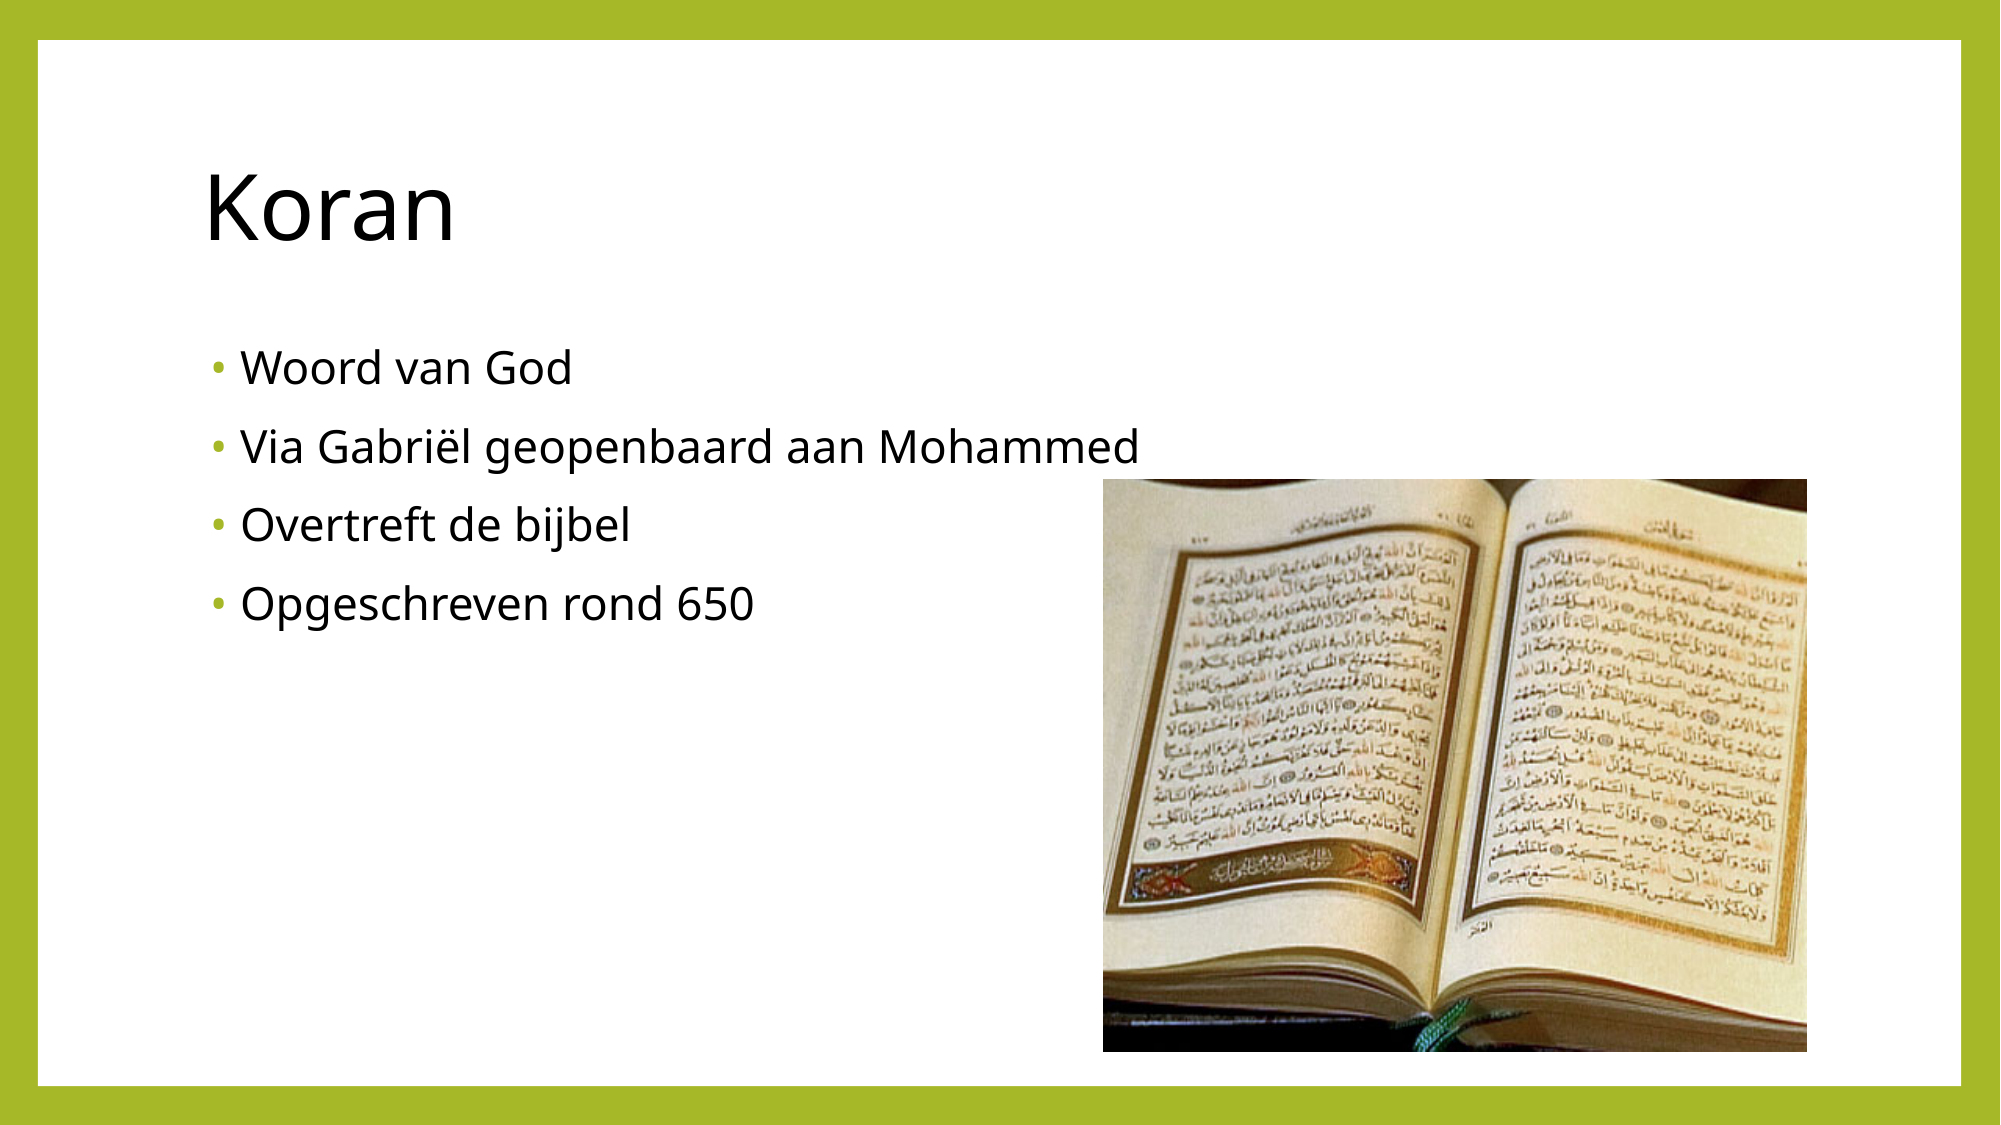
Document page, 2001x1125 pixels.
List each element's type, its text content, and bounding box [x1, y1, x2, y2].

list Woord van God Via Gabriël geopenbaard aan Mohammed Overtreft de bijbel Opgeschreven rond 650 [187, 337, 1807, 1000]
title Koran [187, 99, 1808, 323]
picture [1103, 479, 1808, 1052]
